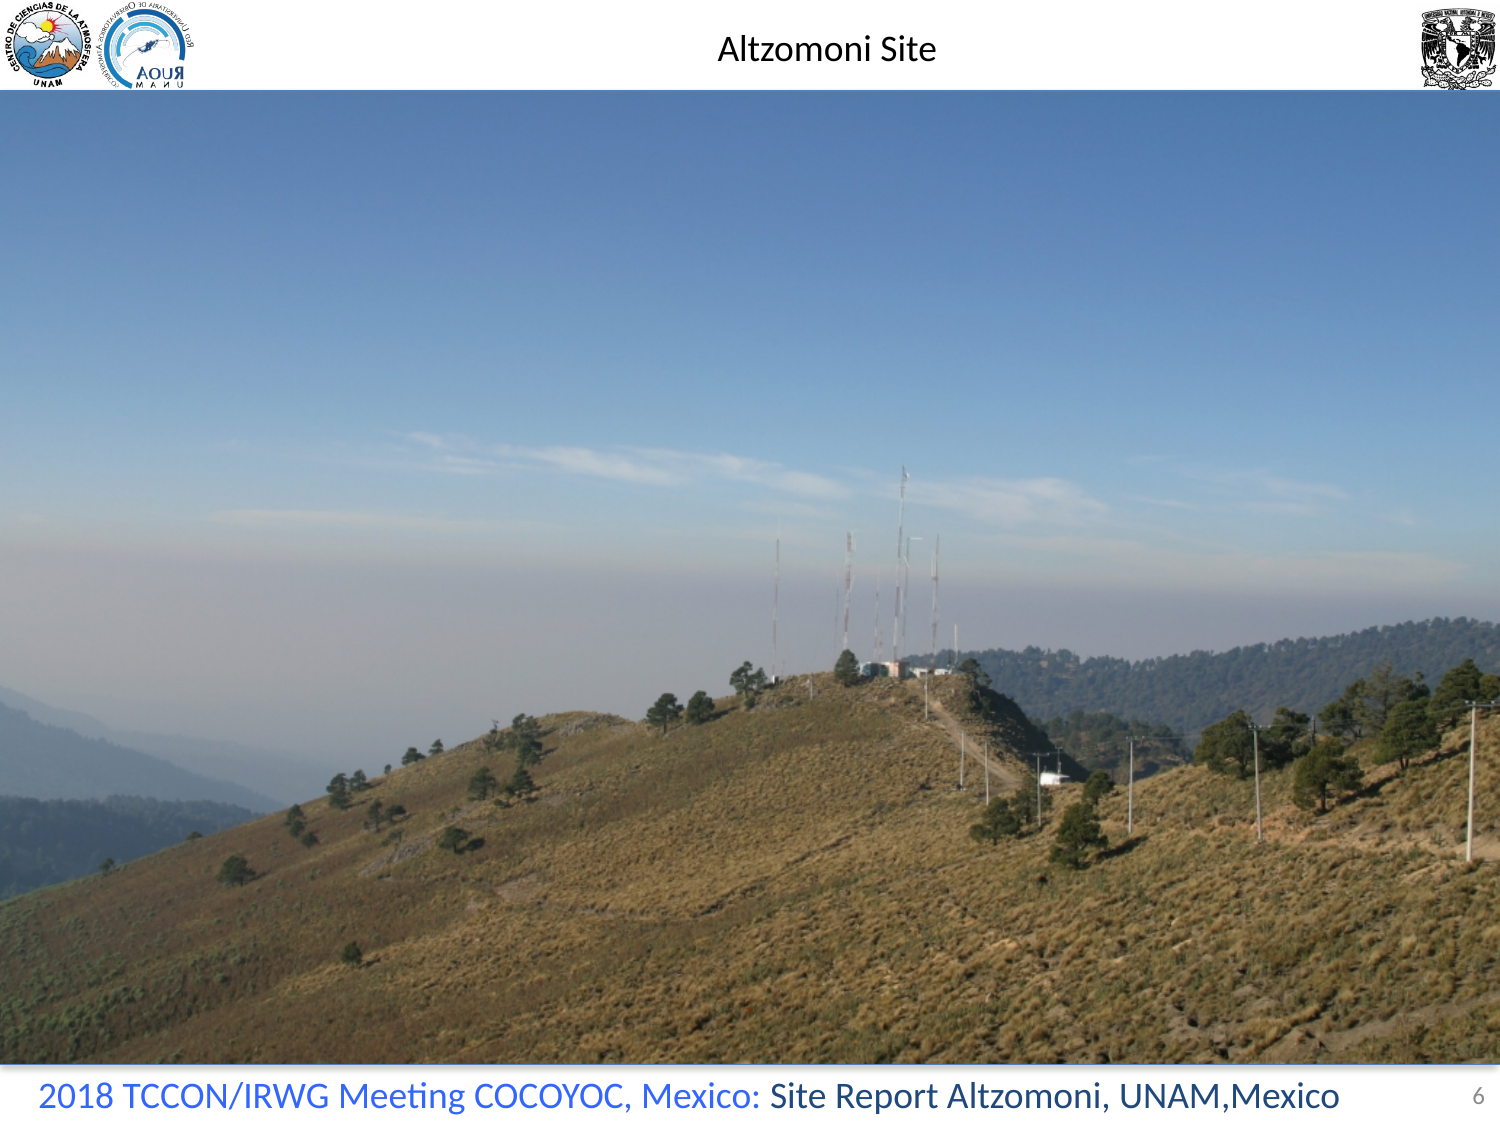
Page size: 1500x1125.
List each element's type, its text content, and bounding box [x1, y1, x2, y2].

title Altzomoni Site [229, 0, 1425, 90]
picture [0, 0, 195, 90]
slide_number 6 [1378, 1071, 1500, 1125]
picture [0, 92, 1500, 1064]
footer 2018 TCCON/IRWG Meeting COCOYOC, Mexico: Site Report Altzomoni, UNAM,Mexico [0, 1072, 1378, 1124]
picture [1425, 3, 1500, 90]
